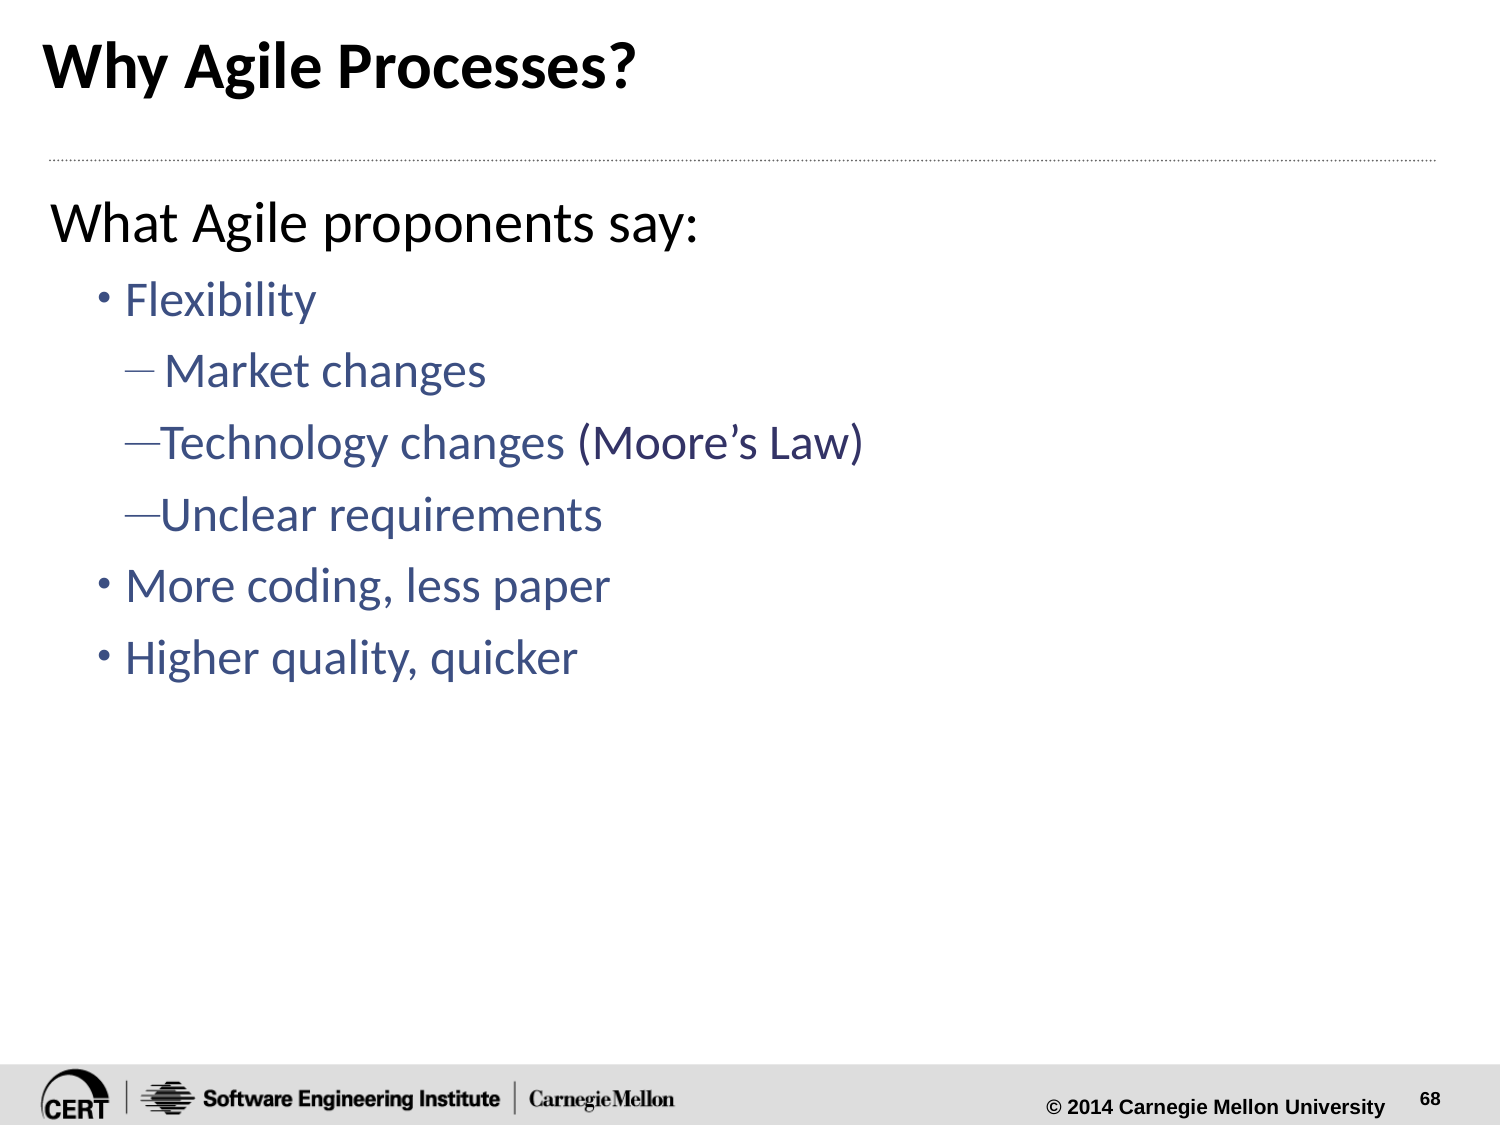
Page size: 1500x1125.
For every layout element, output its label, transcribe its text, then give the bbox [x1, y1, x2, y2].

picture [24, 1065, 688, 1125]
list What Agile proponents say: Flexibility Market changes Technology changes (Moore’s Law) Unclear requirements More coding, less paper Higher quality, quicker [49, 187, 1438, 1001]
title Why Agile Processes? [42, 37, 1434, 155]
